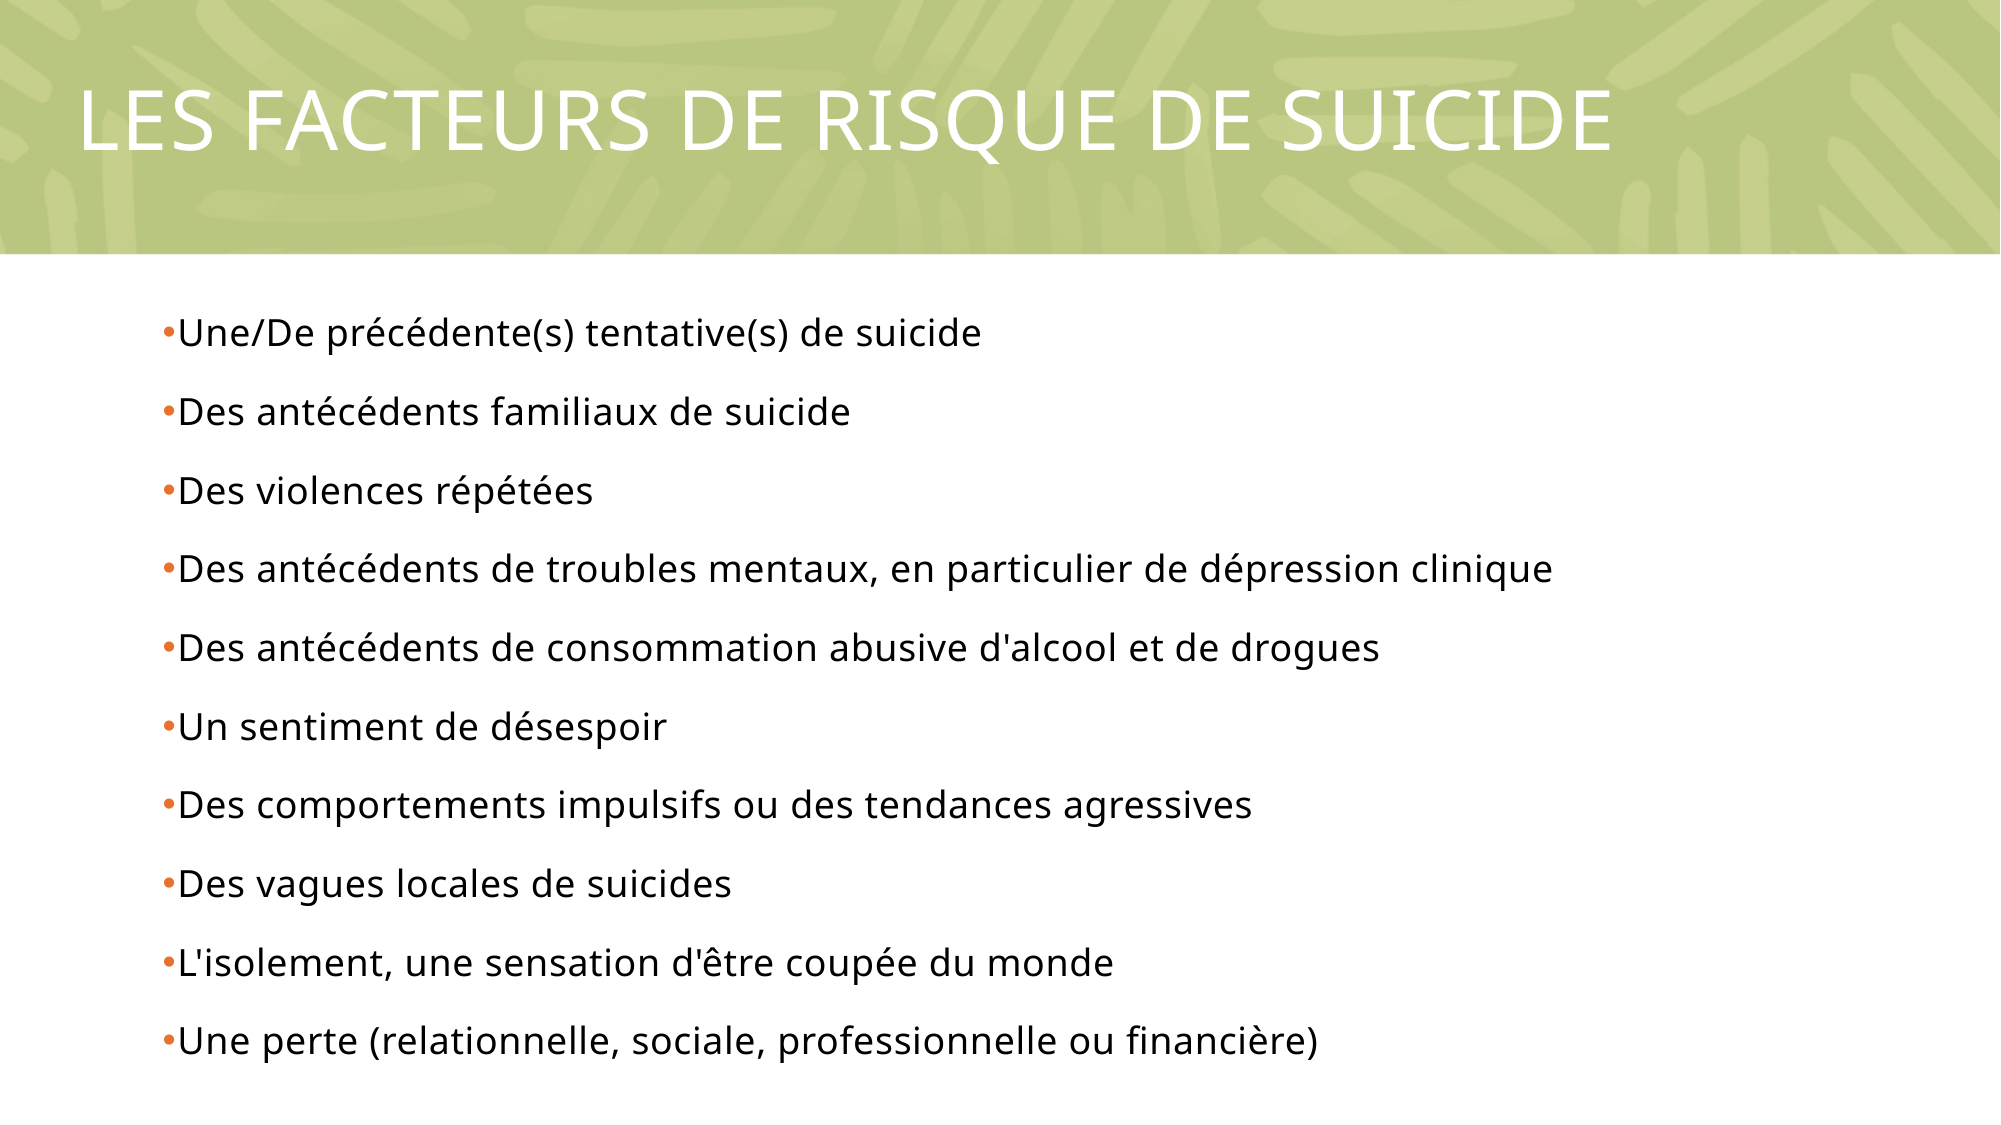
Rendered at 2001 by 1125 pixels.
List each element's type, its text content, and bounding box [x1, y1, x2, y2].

title LES FACTEURS DE RISQUE DE SUICIDE [61, 33, 1938, 220]
picture [0, 0, 2000, 1125]
list Une/De précédente(s) tentative(s) de suicide Des antécédents familiaux de suicide Des violences répétées Des antécédents de troubles mentaux, en particulier de dépression clinique Des antécédents de consommation abusive d'alcool et de drogues Un sentiment de désespoir Des comportements impulsifs ou des tendances agressives Des vagues locales de suicides L'isolement, une sensation d'être coupée du monde Une perte (relationnelle, sociale, professionnelle ou financière) [154, 297, 1750, 958]
